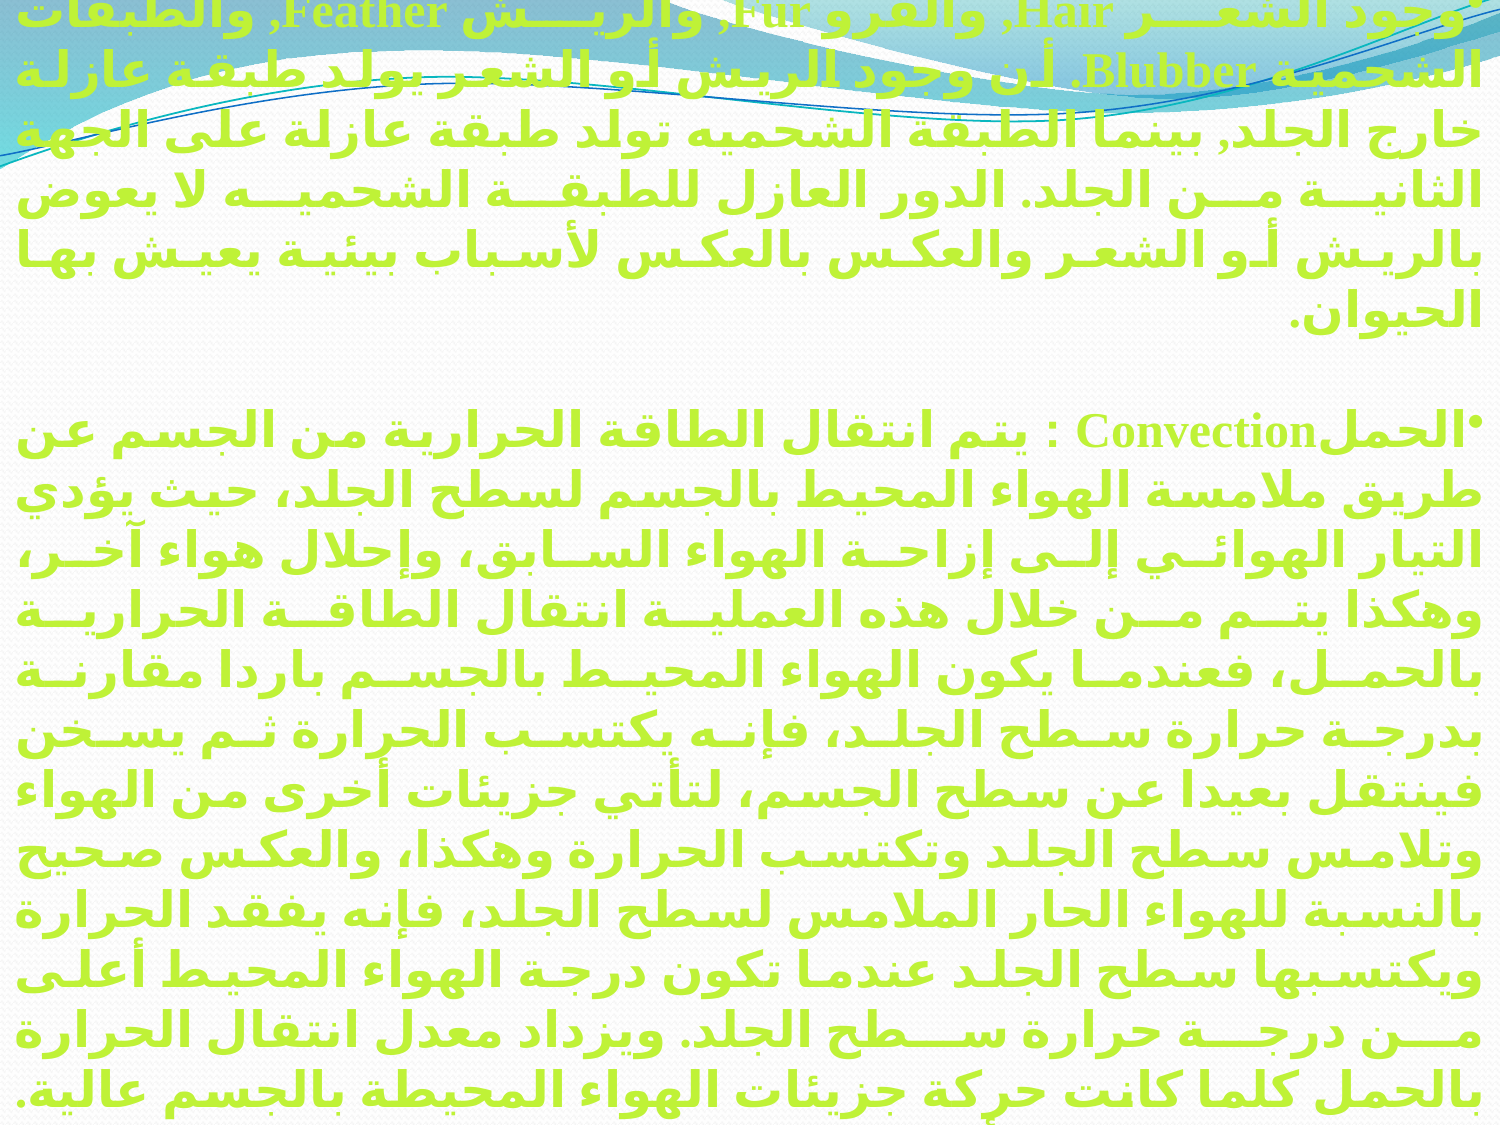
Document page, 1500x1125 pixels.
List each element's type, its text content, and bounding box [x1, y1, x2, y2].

text_box يعتمد على تمدد وتضيق الأوعية الدموية : فيقل العزل ويقل التوصيل عند التوسع والعكس بالعكس, أي انه يعتمد على كمية الدم المار خلال الجلد والطبقة السطحية للعضلات. وجود الشعر Hair, والفرو Fur, والريش Feather, والطبقات الشحمية Blubber. أن وجود الريش أو الشعر يولد طبقة عازلة خارج الجلد, بينما الطبقة الشحميه تولد طبقة عازلة على الجهة الثانية من الجلد. الدور العازل للطبقة الشحميه لا يعوض بالريش أو الشعر والعكس بالعكس لأسباب بيئية يعيش بها الحيوان. الحملConvection : يتم انتقال الطاقة الحرارية من الجسم عن طريق ملامسة الهواء المحيط بالجسم لسطح الجلد، حيث يؤدي التيار الهوائي إلى إزاحة الهواء السابق، وإحلال هواء آخر، وهكذا يتم من خلال هذه العملية انتقال الطاقة الحرارية بالحمل، فعندما يكون الهواء المحيط بالجسم باردا مقارنة بدرجة حرارة سطح الجلد، فإنه يكتسب الحرارة ثم يسخن فينتقل بعيدا عن سطح الجسم، لتأتي جزيئات أخرى من الهواء وتلامس سطح الجلد وتكتسب الحرارة وهكذا، والعكس صحيح بالنسبة للهواء الحار الملامس لسطح الجلد، فإنه يفقد الحرارة ويكتسبها سطح الجلد عندما تكون درجة الهواء المحيط أعلى من درجة حرارة سطح الجلد. ويزداد معدل انتقال الحرارة بالحمل كلما كانت حركة جزيئات الهواء المحيطة بالجسم عالية. كما يمكن للسوائل أيضا توصيل الحرارة بواسطة الحمل. هو مشابه للتوصيل لكن في حالة الحمل تنتقل الحرارة للهواء الذي يسخن (تزداد درجة حرارته) ويرتفع إلى أعلى آخذا معه الحرارة العالية ثم يأتي الهواء البارد. [0, 0, 1500, 1125]
